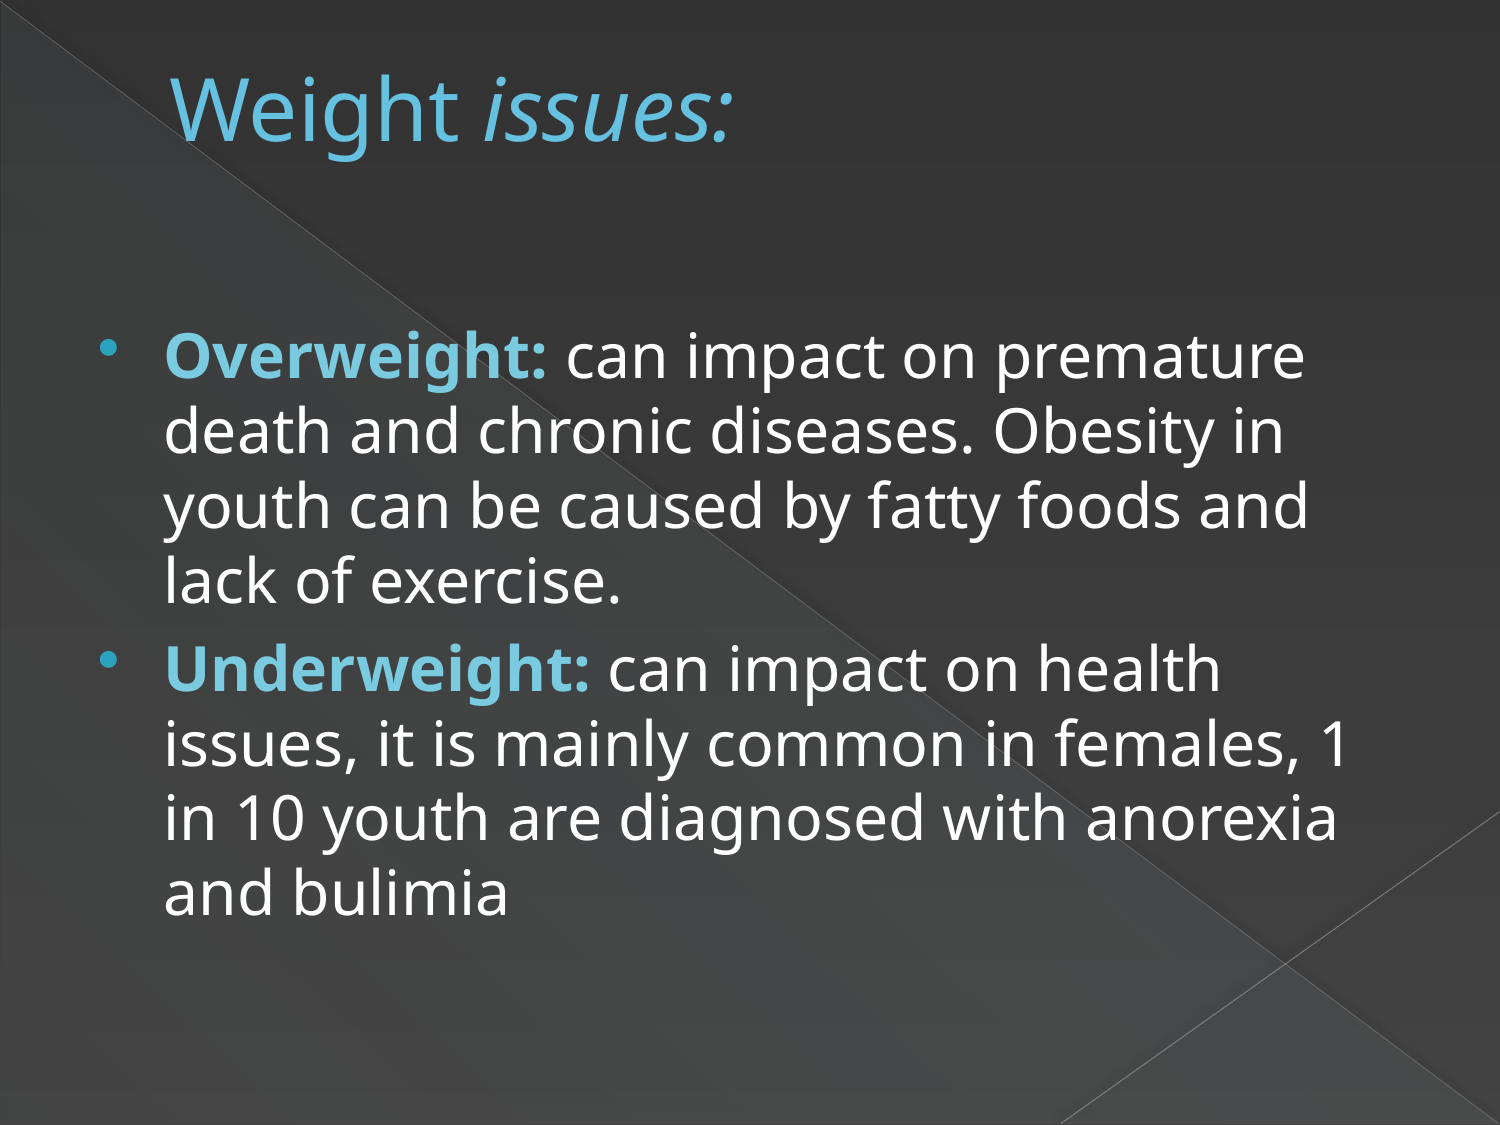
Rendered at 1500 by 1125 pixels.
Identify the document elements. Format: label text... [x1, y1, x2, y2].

list Overweight: can impact on premature death and chronic diseases. Obesity in youth can be caused by fatty foods and lack of exercise. Underweight: can impact on health issues, it is mainly common in females, 1 in 10 youth are diagnosed with anorexia and bulimia [75, 308, 1425, 1059]
title Weight issues: [75, 43, 1425, 274]
